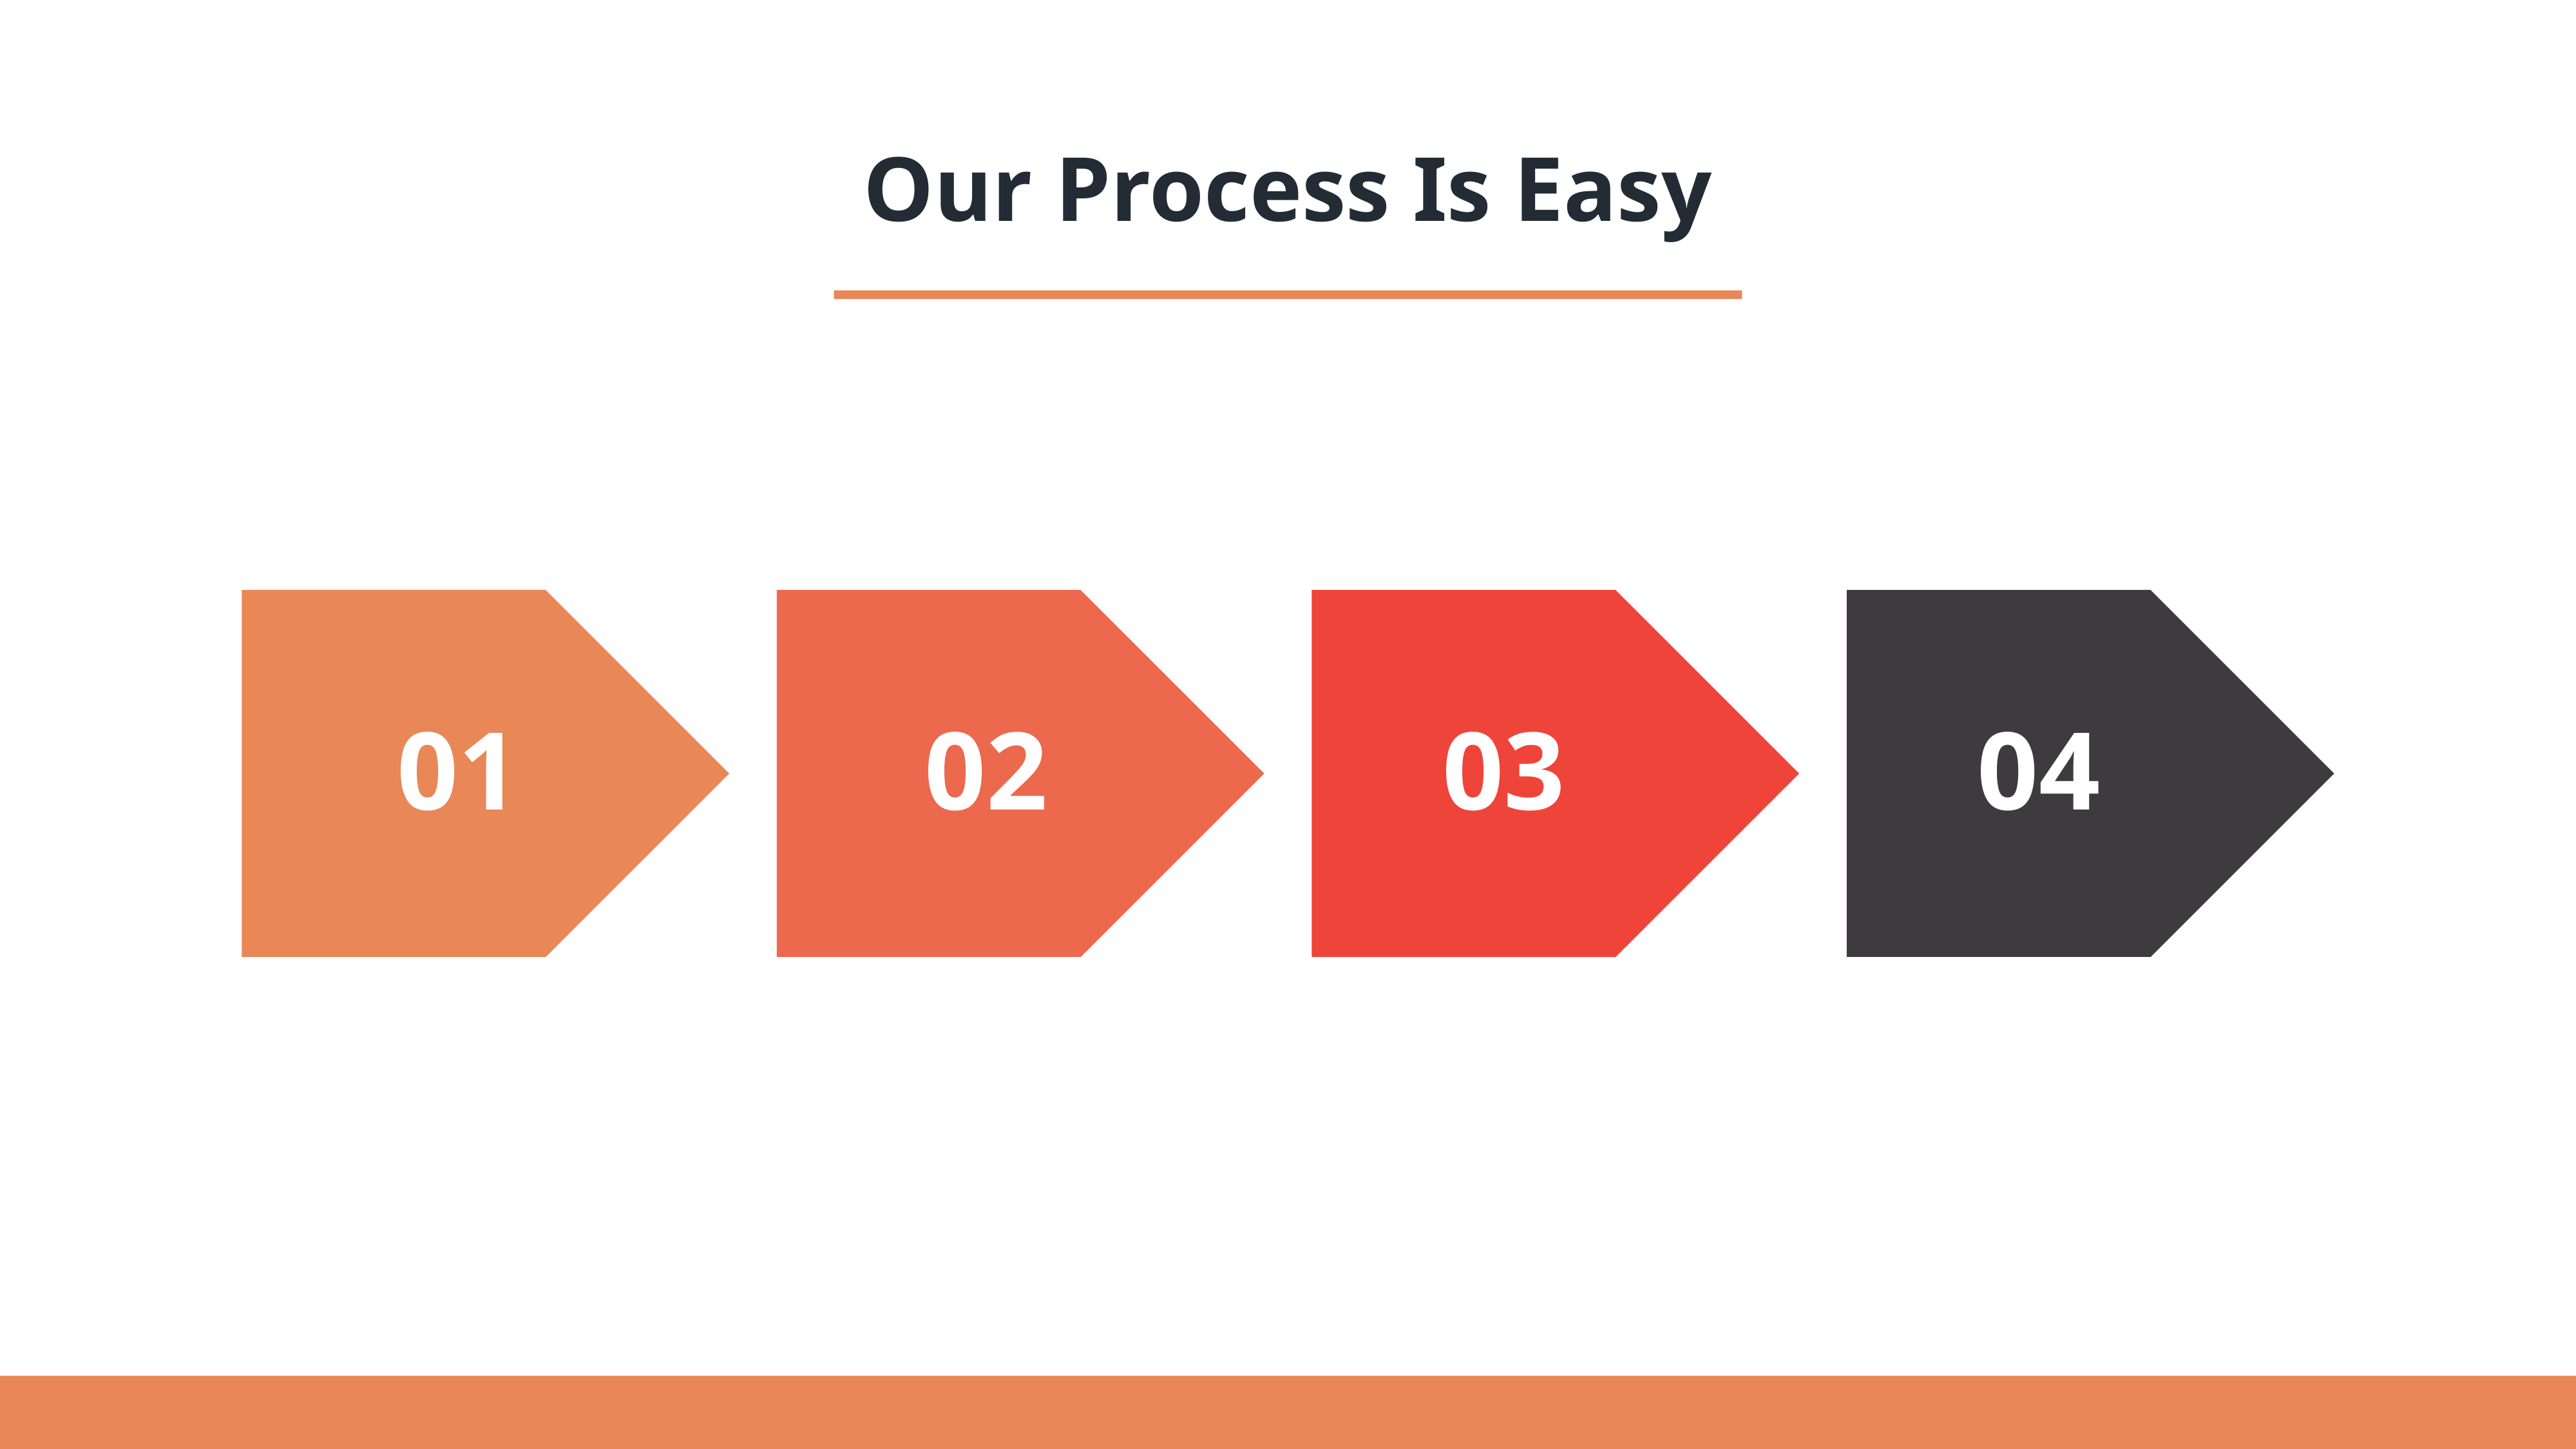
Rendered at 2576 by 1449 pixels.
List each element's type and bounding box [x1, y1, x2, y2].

text_box [242, 590, 2334, 957]
text_box [555, 128, 2021, 299]
text_box [0, 1375, 2576, 1449]
